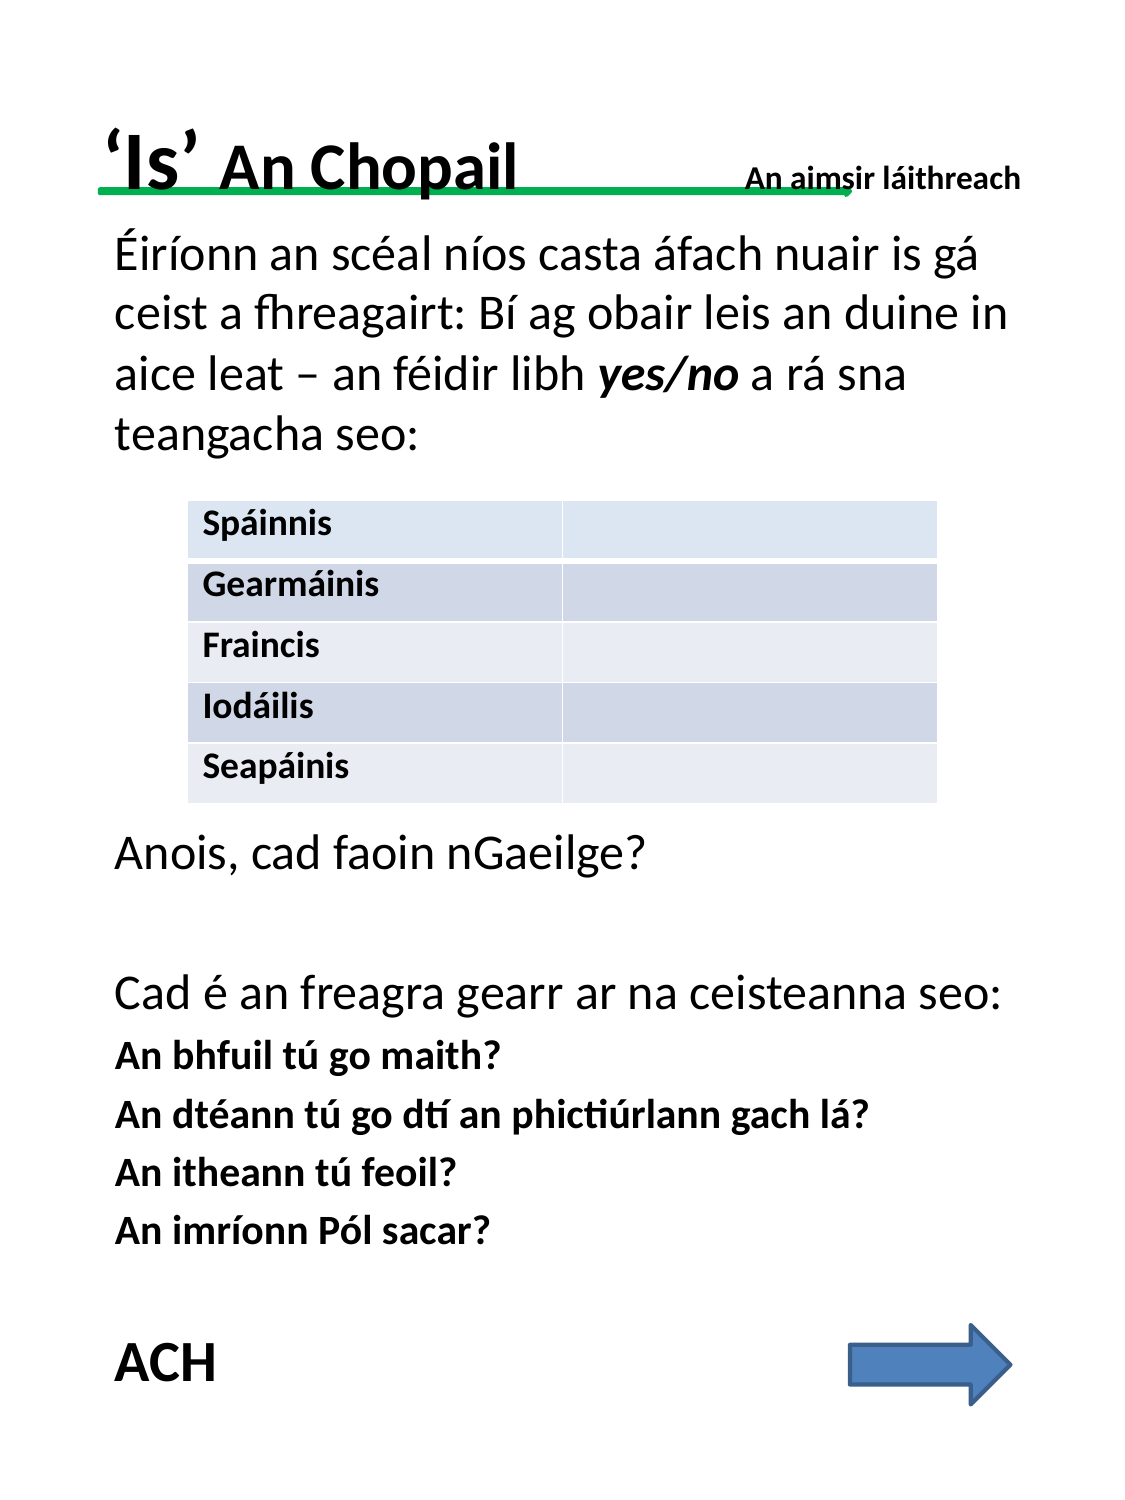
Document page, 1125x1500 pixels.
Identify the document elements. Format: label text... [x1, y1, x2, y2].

subtitle Éiríonn an scéal níos casta áfach nuair is gá ceist a fhreagairt: Bí ag obair leis an duine in aice leat – an féidir libh yes/no a rá sna teangacha seo: Anois, cad faoin nGaeilge? Cad é an freagra gearr ar na ceisteanna seo: An bhfuil tú go maith? An dtéann tú go dtí an phictiúrlann gach lá? An itheann tú feoil? An imríonn Pól sacar? ACH [99, 212, 1063, 1463]
table_cell [563, 744, 937, 803]
table_header [563, 501, 937, 558]
text_box [847, 1323, 1013, 1407]
table_cell Iodáilis [188, 683, 562, 742]
text_box ‘Is’ An Chopail An aimsir láithreach [87, 87, 1044, 225]
table_cell [563, 683, 937, 742]
table_cell [563, 623, 937, 682]
table_cell [563, 564, 937, 621]
table_header Spáinnis [188, 501, 562, 558]
table_cell Fraincis [188, 623, 562, 682]
table_cell Gearmáinis [188, 564, 562, 621]
table_cell Seapáinis [188, 744, 562, 803]
